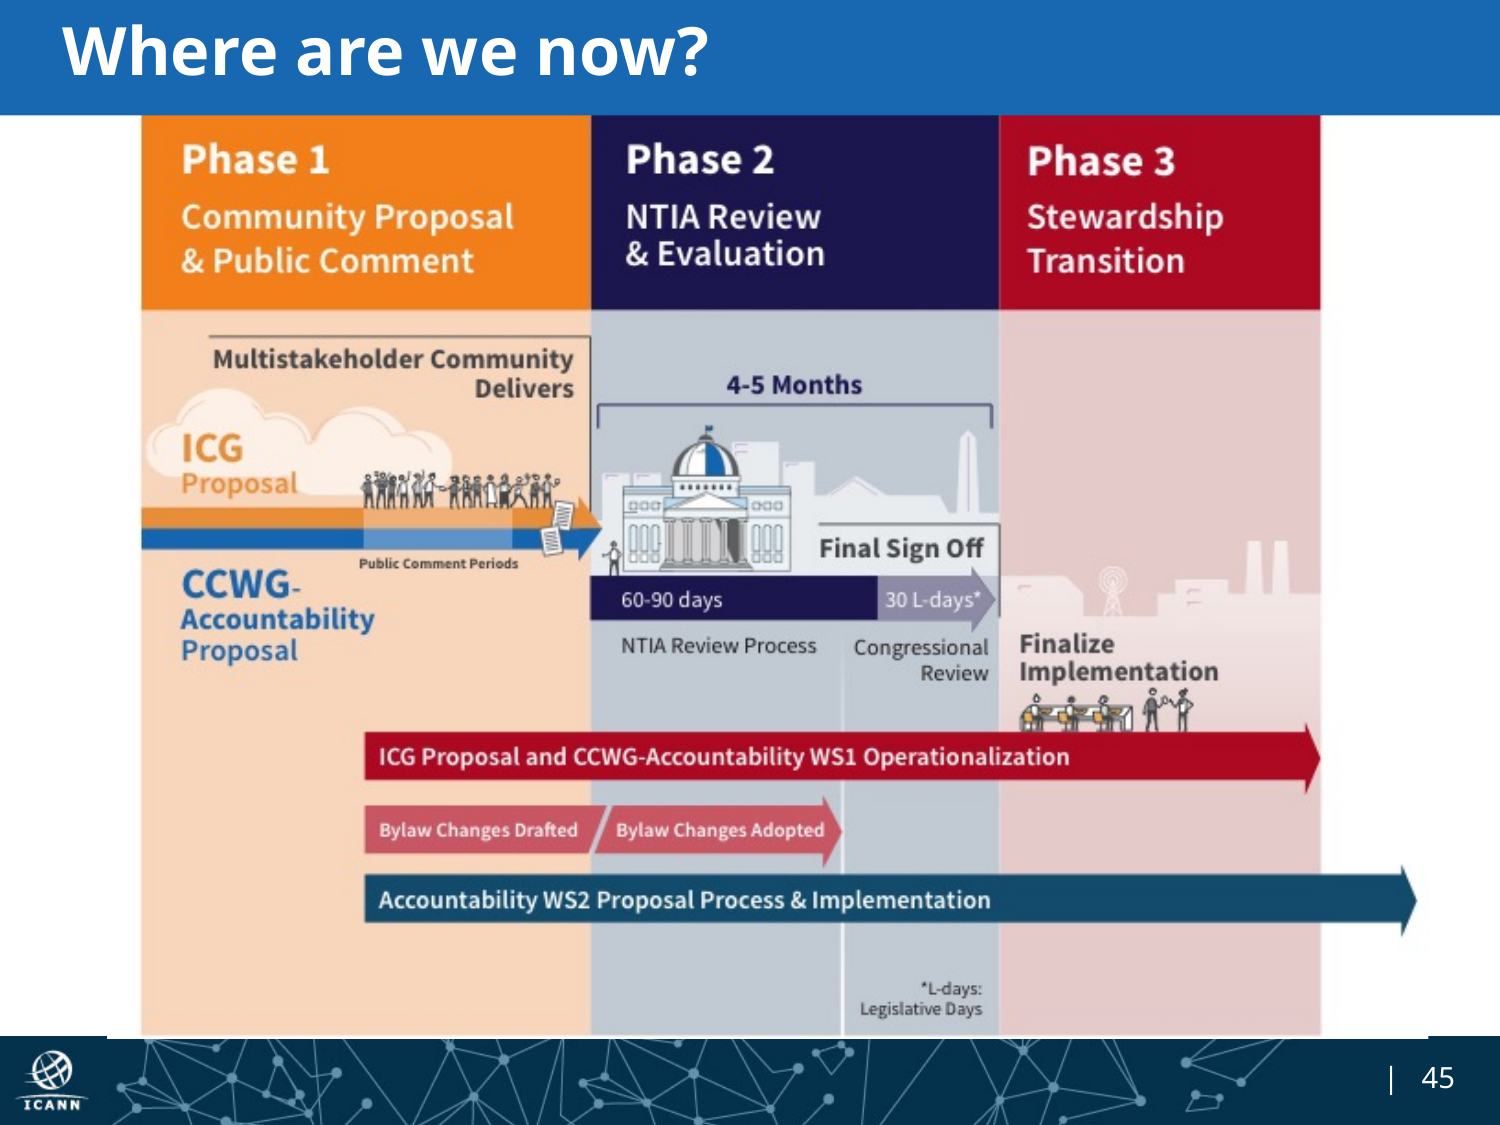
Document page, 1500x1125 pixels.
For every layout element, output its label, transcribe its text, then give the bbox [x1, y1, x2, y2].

title Where are we now? [0, 0, 1500, 116]
picture [0, 112, 1500, 1125]
